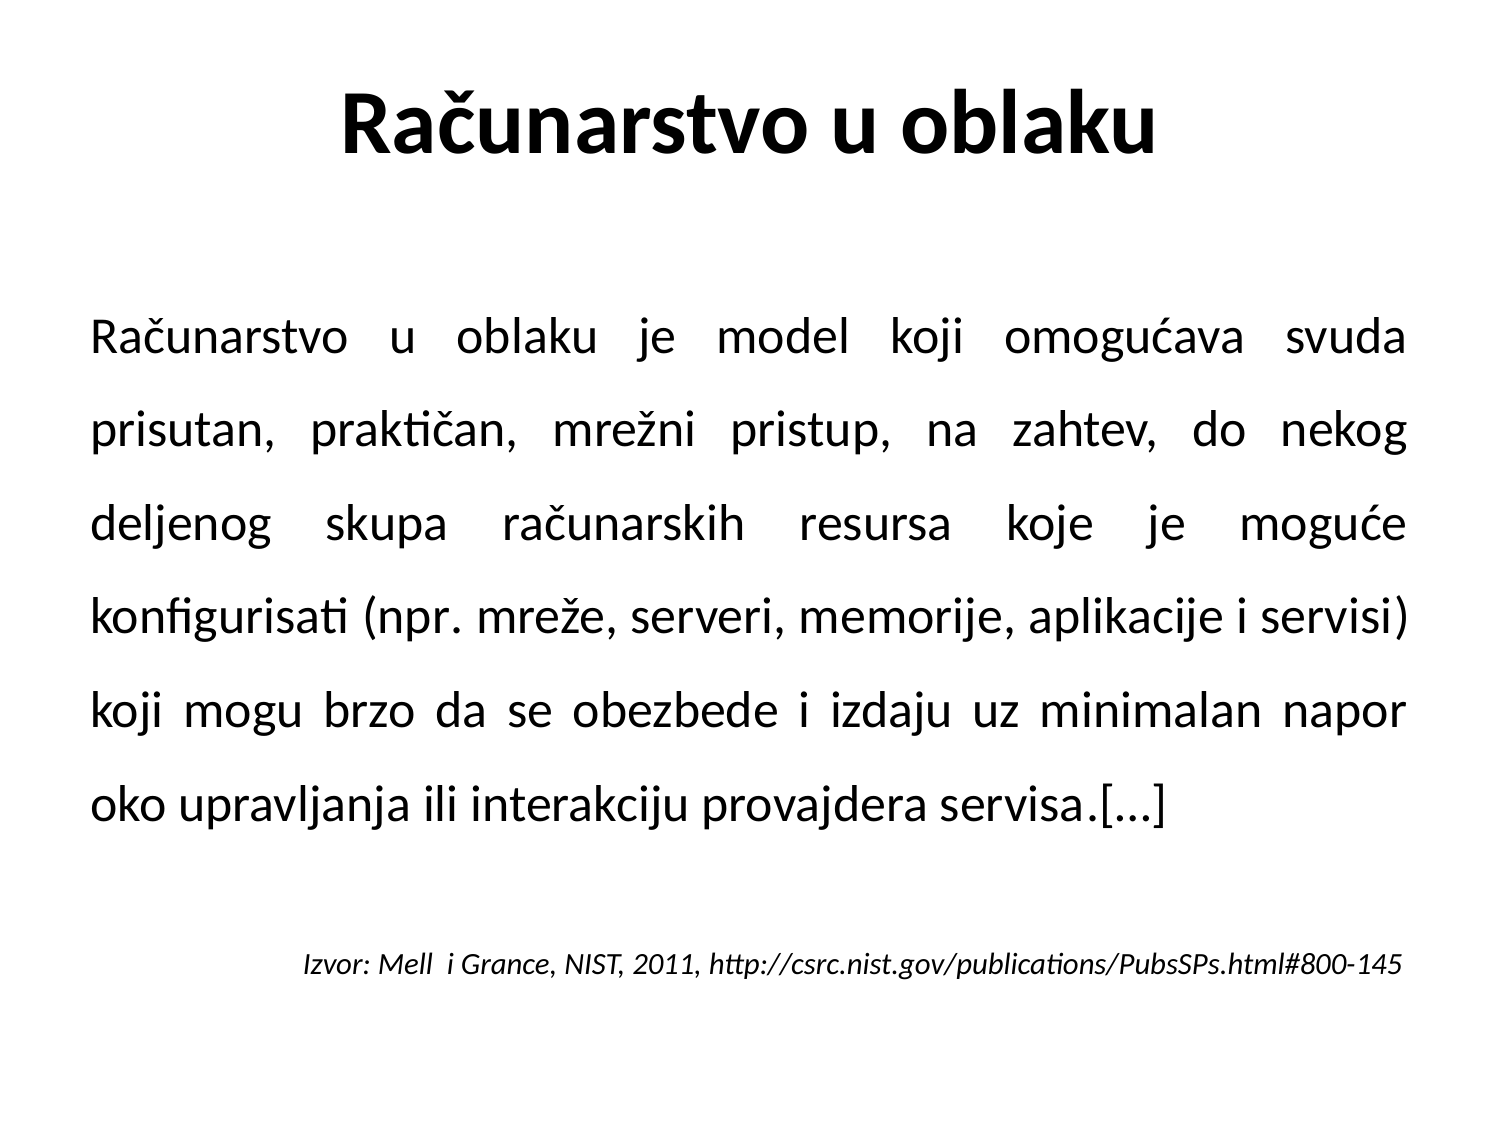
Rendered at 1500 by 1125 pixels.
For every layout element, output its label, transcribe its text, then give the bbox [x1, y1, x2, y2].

title Računarstvo u oblaku [74, 44, 1426, 189]
list Računarstvo u oblaku je model koji omogućava svuda prisutan, praktičan, mrežni pristup, na zahtev, do nekog deljenog skupa računarskih resursa koje je moguće konfigurisati (npr. mreže, serveri, memorije, aplikacije i servisi) koji mogu brzo da se obezbede i izdaju uz minimalan napor oko upravljanja ili interakciju provajdera servisa.[…] Izvor: Mell i Grance, NIST, 2011, http://csrc.nist.gov/publications/PubsSPs.html#800-145 [74, 262, 1426, 1006]
